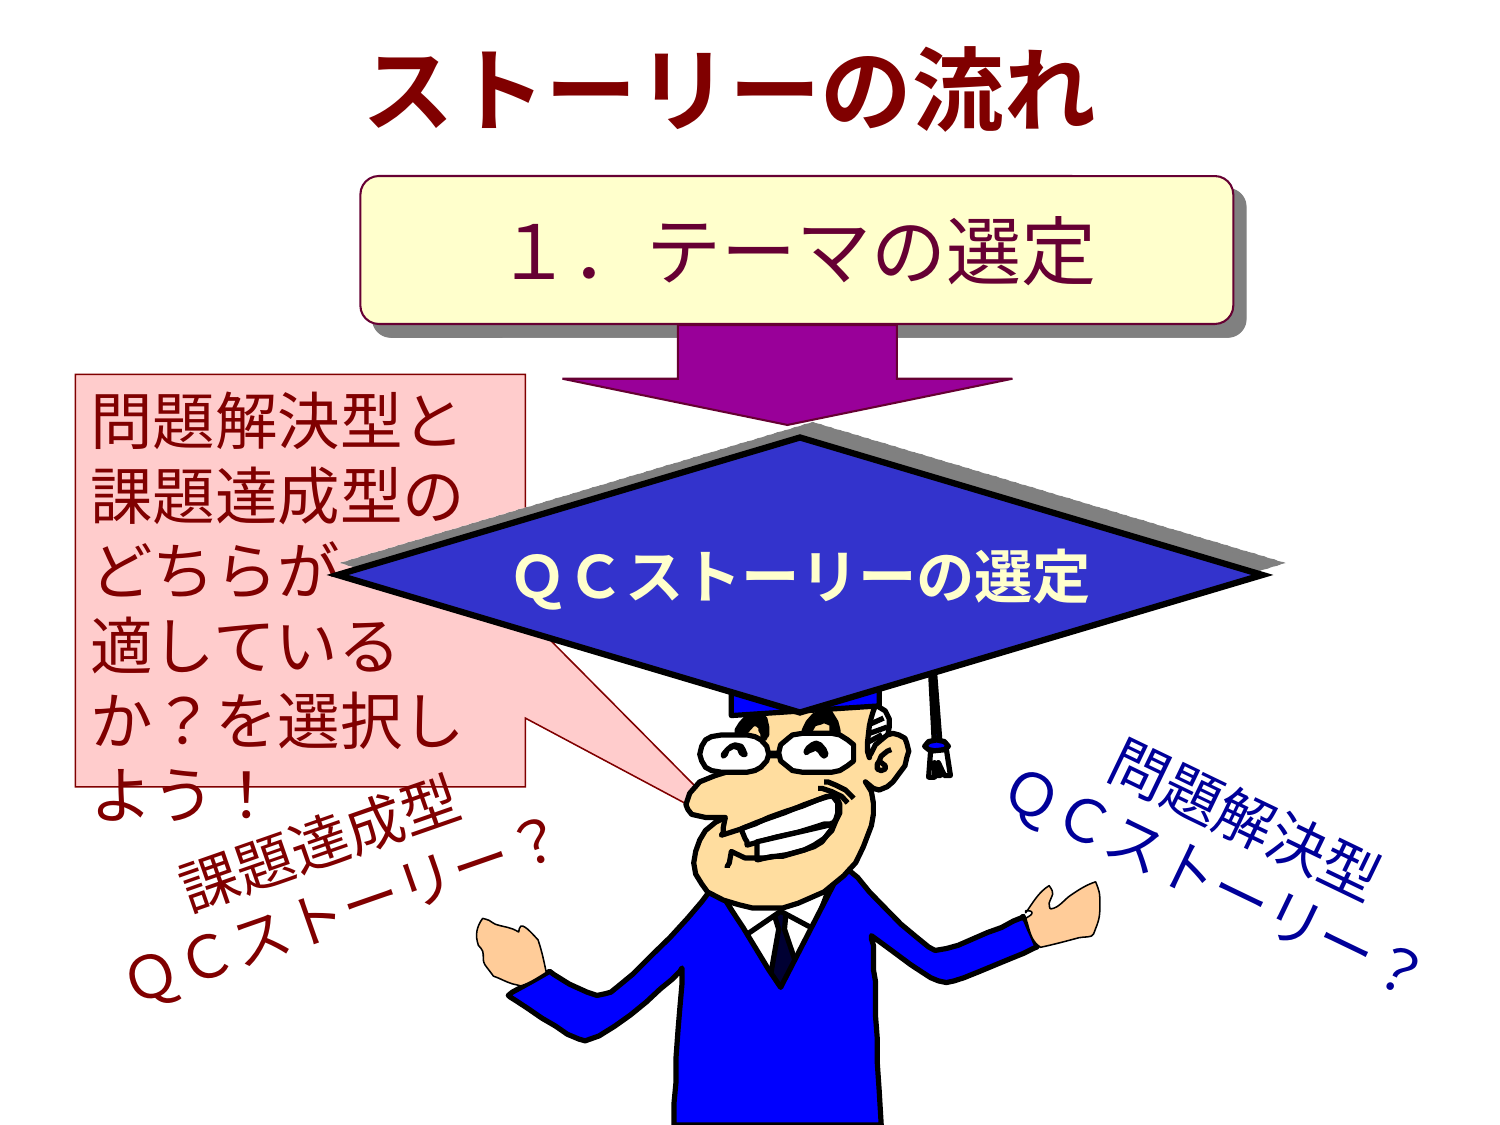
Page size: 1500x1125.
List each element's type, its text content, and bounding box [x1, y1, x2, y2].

text_box 問題解決型 ＱＣストーリー？ [1266, 783, 1500, 1035]
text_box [337, 437, 1263, 1125]
title ストーリーの流れ [137, 37, 1414, 138]
text_box [562, 324, 1013, 425]
text_box 問題解決型と 課題達成型の どちらが 適しているか？を選択しよう！ [75, 374, 526, 787]
text_box 課題達成型 ＱＣストーリー？ [52, 795, 332, 1035]
text_box １．テーマの選定 [360, 175, 1234, 324]
